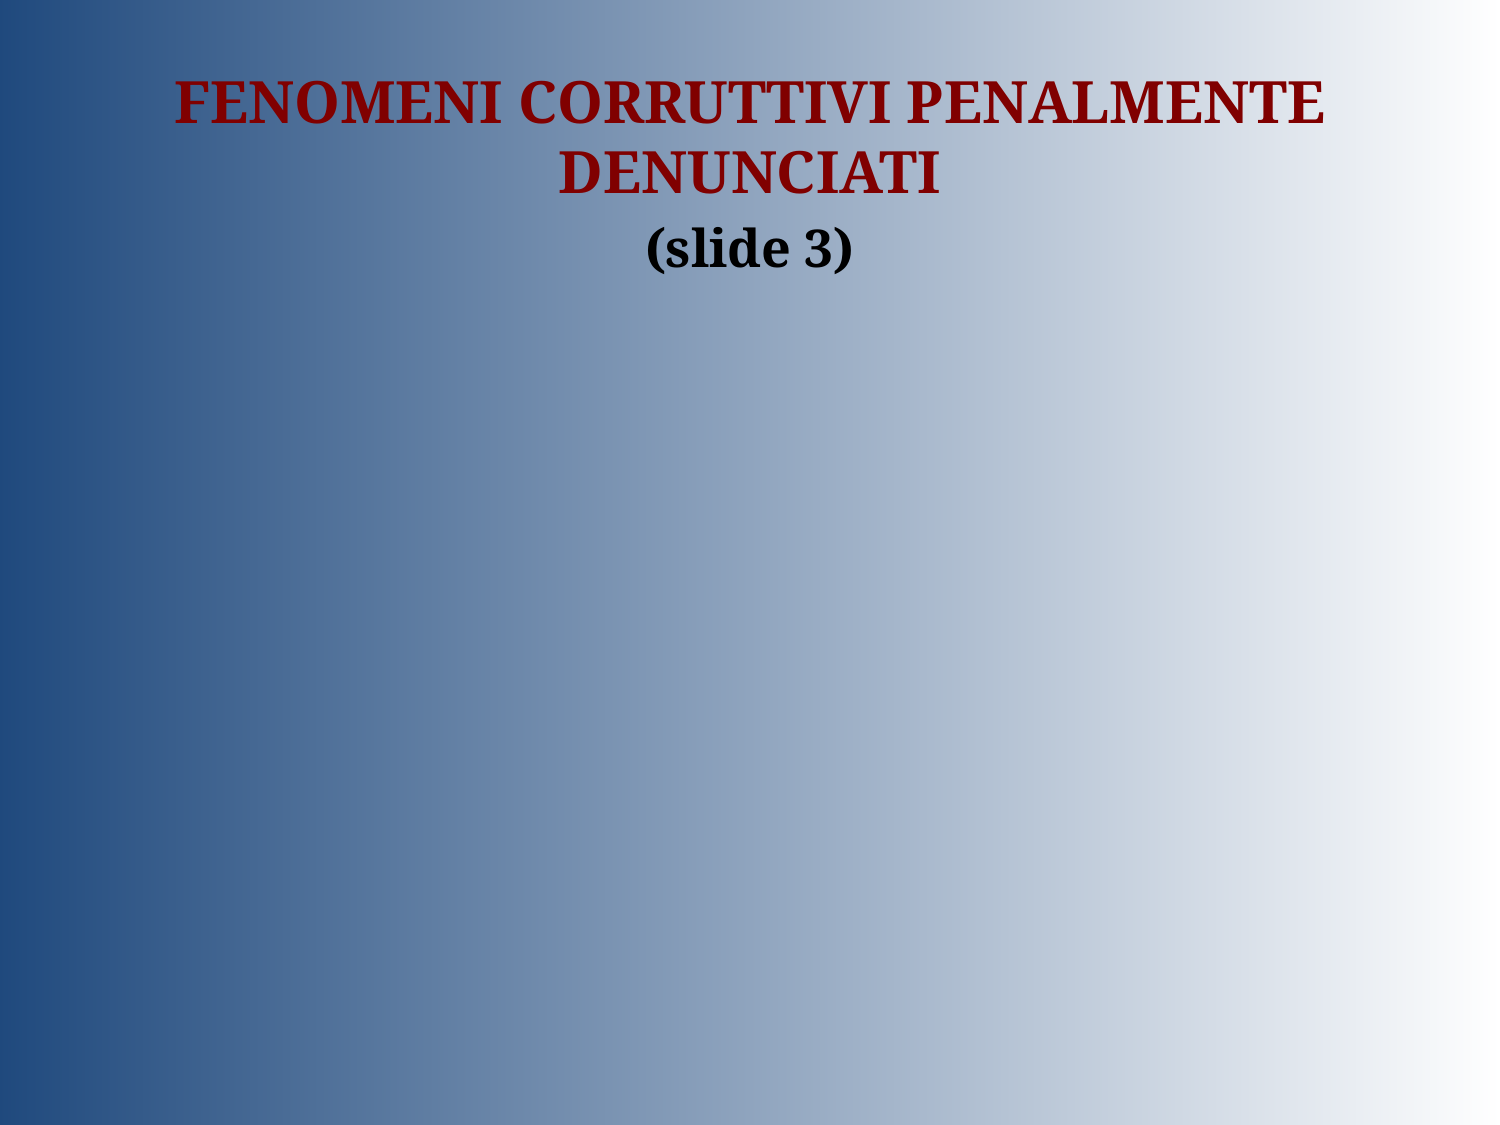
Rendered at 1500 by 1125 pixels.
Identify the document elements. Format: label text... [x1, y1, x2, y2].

list FENOMENI CORRUTTIVI PENALMENTE DENUNCIATI (slide 3) [75, 57, 1425, 1034]
